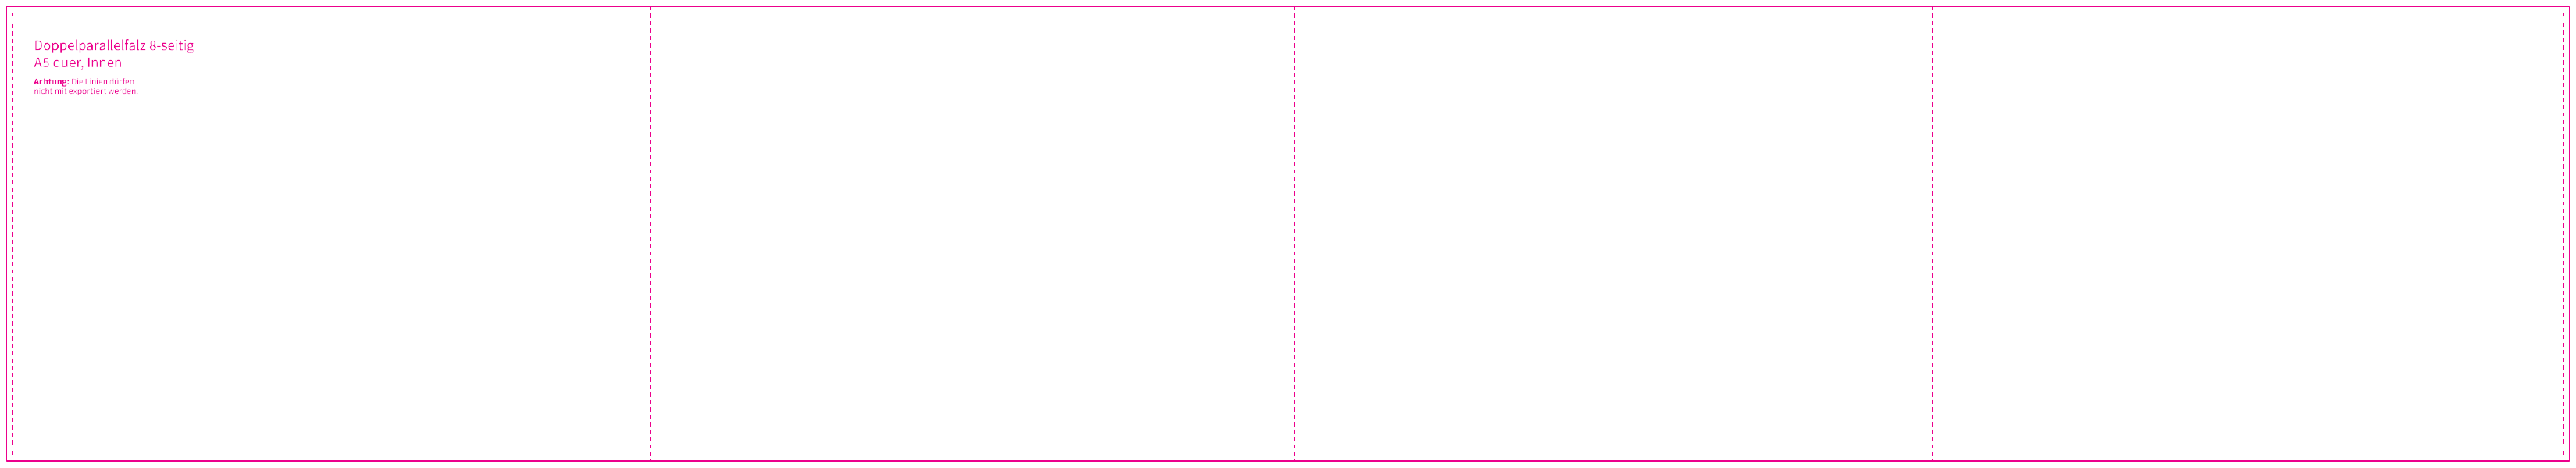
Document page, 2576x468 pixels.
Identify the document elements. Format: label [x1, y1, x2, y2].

text_box [5, 5, 2571, 463]
